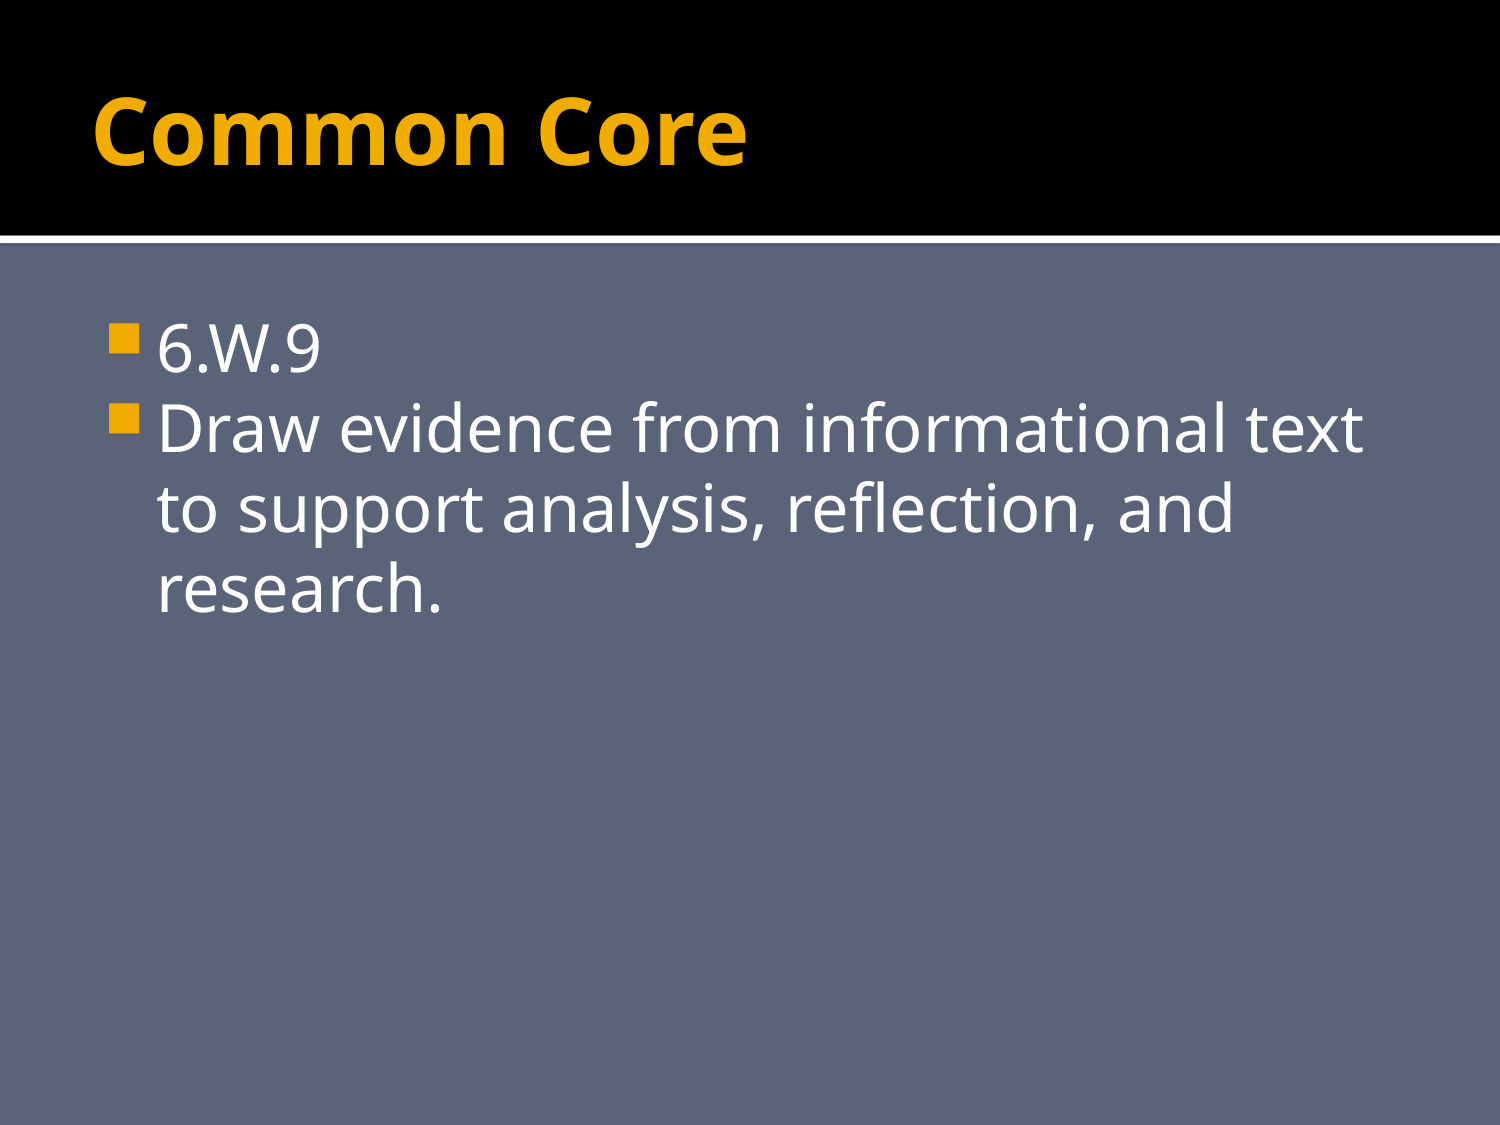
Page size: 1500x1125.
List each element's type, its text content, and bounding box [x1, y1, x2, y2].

title Common Core [75, 25, 1425, 231]
list 6.W.9 Draw evidence from informational text to support analysis, reflection, and research. [75, 291, 1425, 1050]
